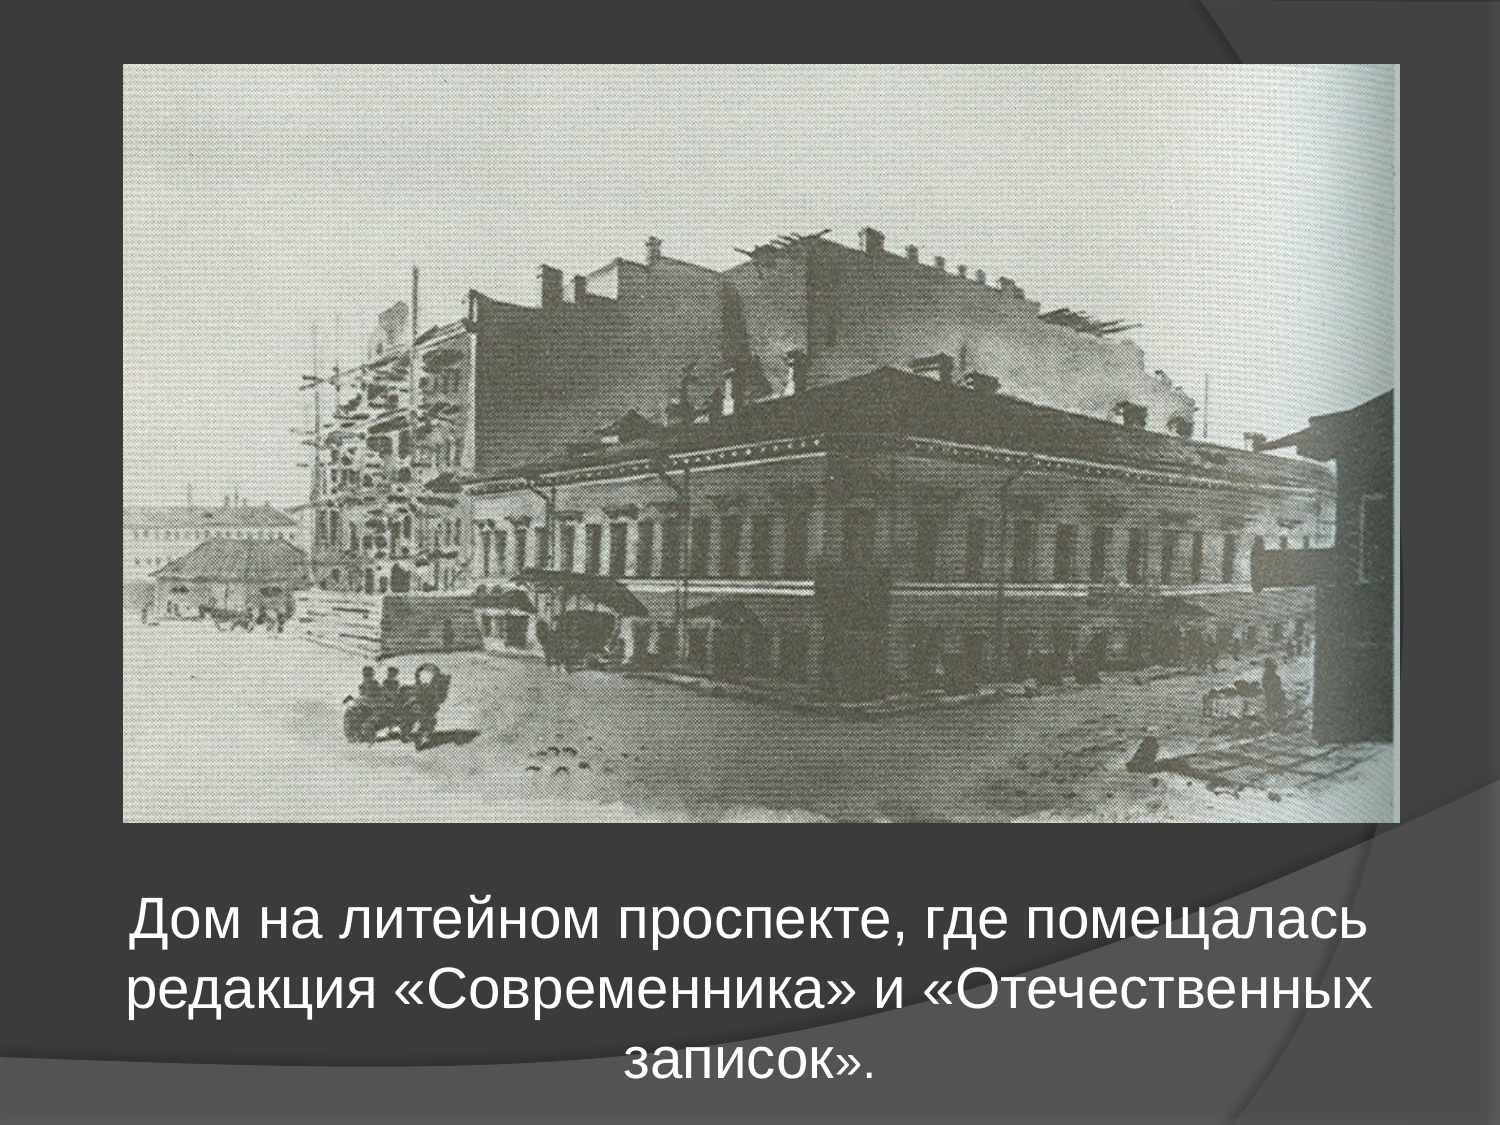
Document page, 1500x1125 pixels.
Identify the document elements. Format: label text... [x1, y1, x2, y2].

text_box Дом на литейном проспекте, где помещалась редакция «Современника» и «Отечественных записок». [0, 872, 1500, 1098]
picture [123, 63, 1401, 823]
